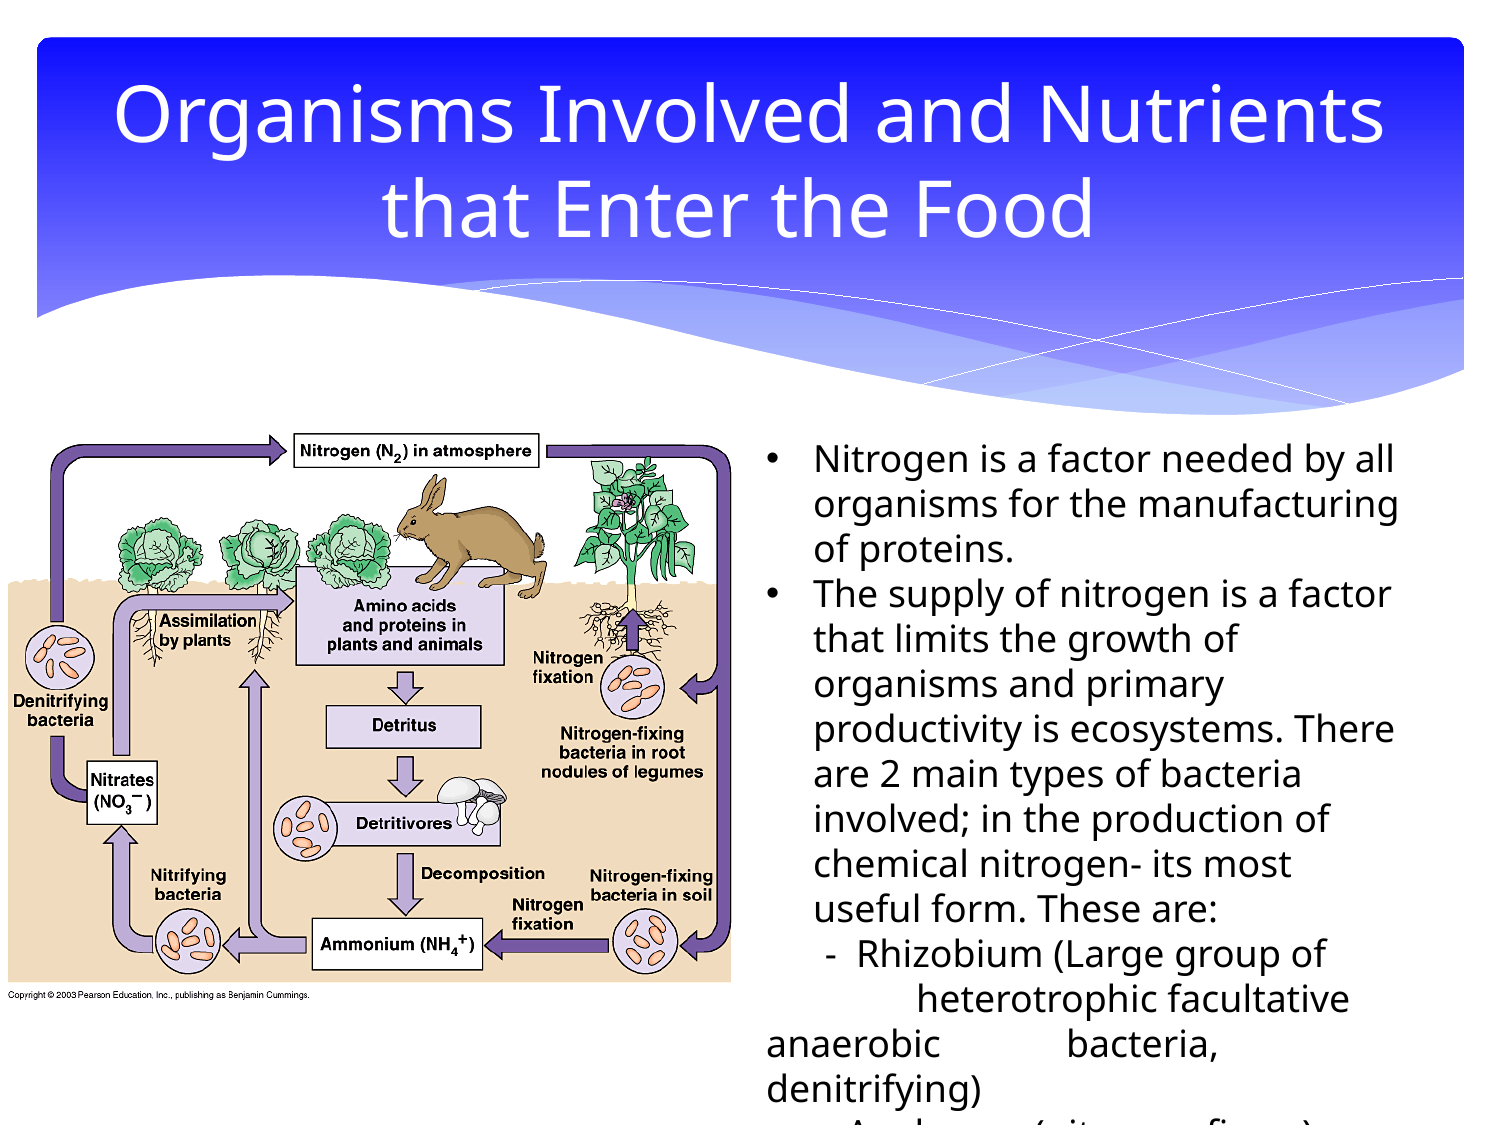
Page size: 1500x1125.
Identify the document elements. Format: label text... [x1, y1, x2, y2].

title Organisms Involved and Nutrients that Enter the Food [75, 55, 1425, 261]
picture [0, 427, 739, 1005]
text_box Nitrogen is a factor needed by all organisms for the manufacturing of proteins. The supply of nitrogen is a factor that limits the growth of organisms and primary productivity is ecosystems. There are 2 main types of bacteria involved; in the production of chemical nitrogen- its most useful form. These are: - Rhizobium (Large group of heterotrophic facultative anaerobic bacteria, denitrifying) - Anabaena (nitrogen fixers) [751, 427, 1425, 1125]
